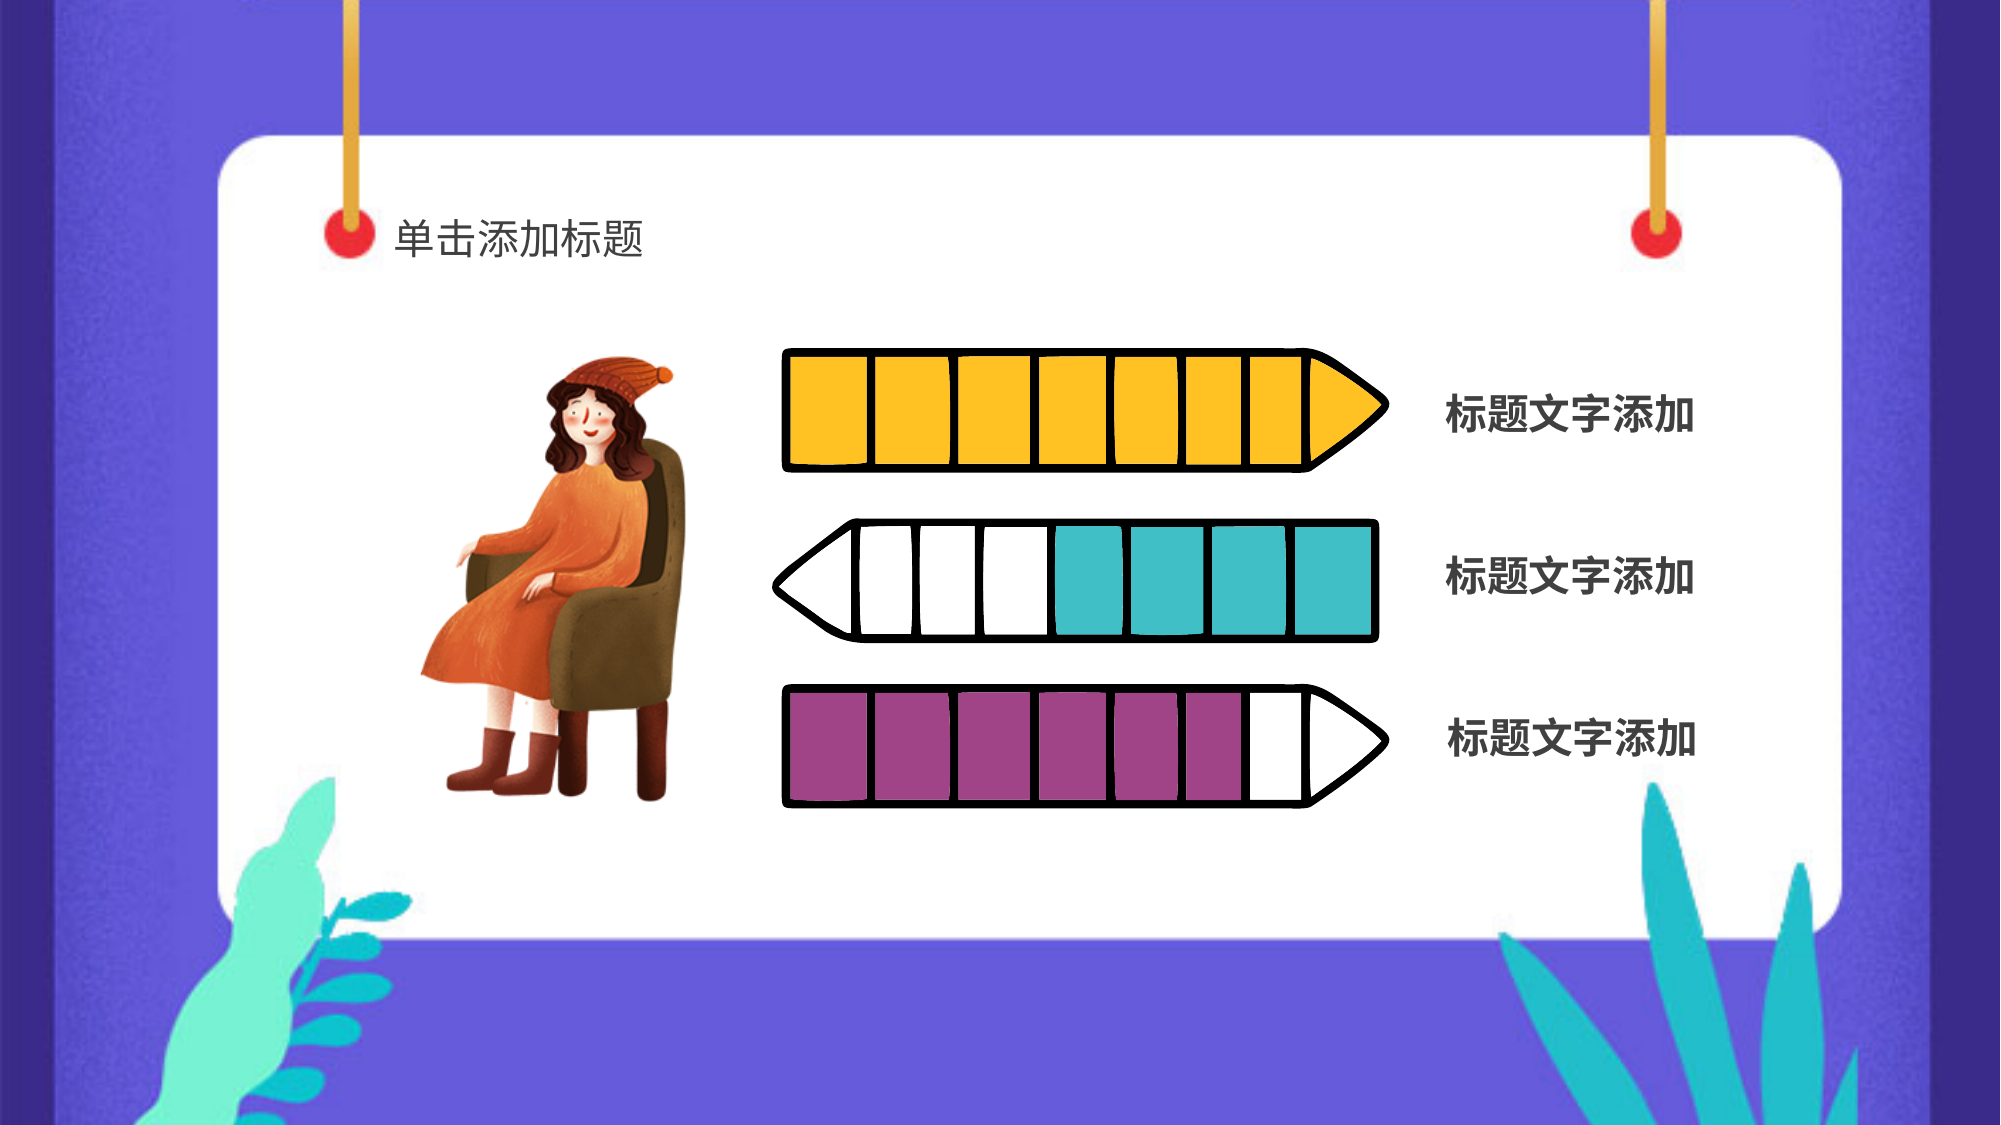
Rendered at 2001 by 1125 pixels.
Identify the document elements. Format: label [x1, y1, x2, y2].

text_box [866, 348, 1391, 808]
picture [0, 0, 2000, 1125]
